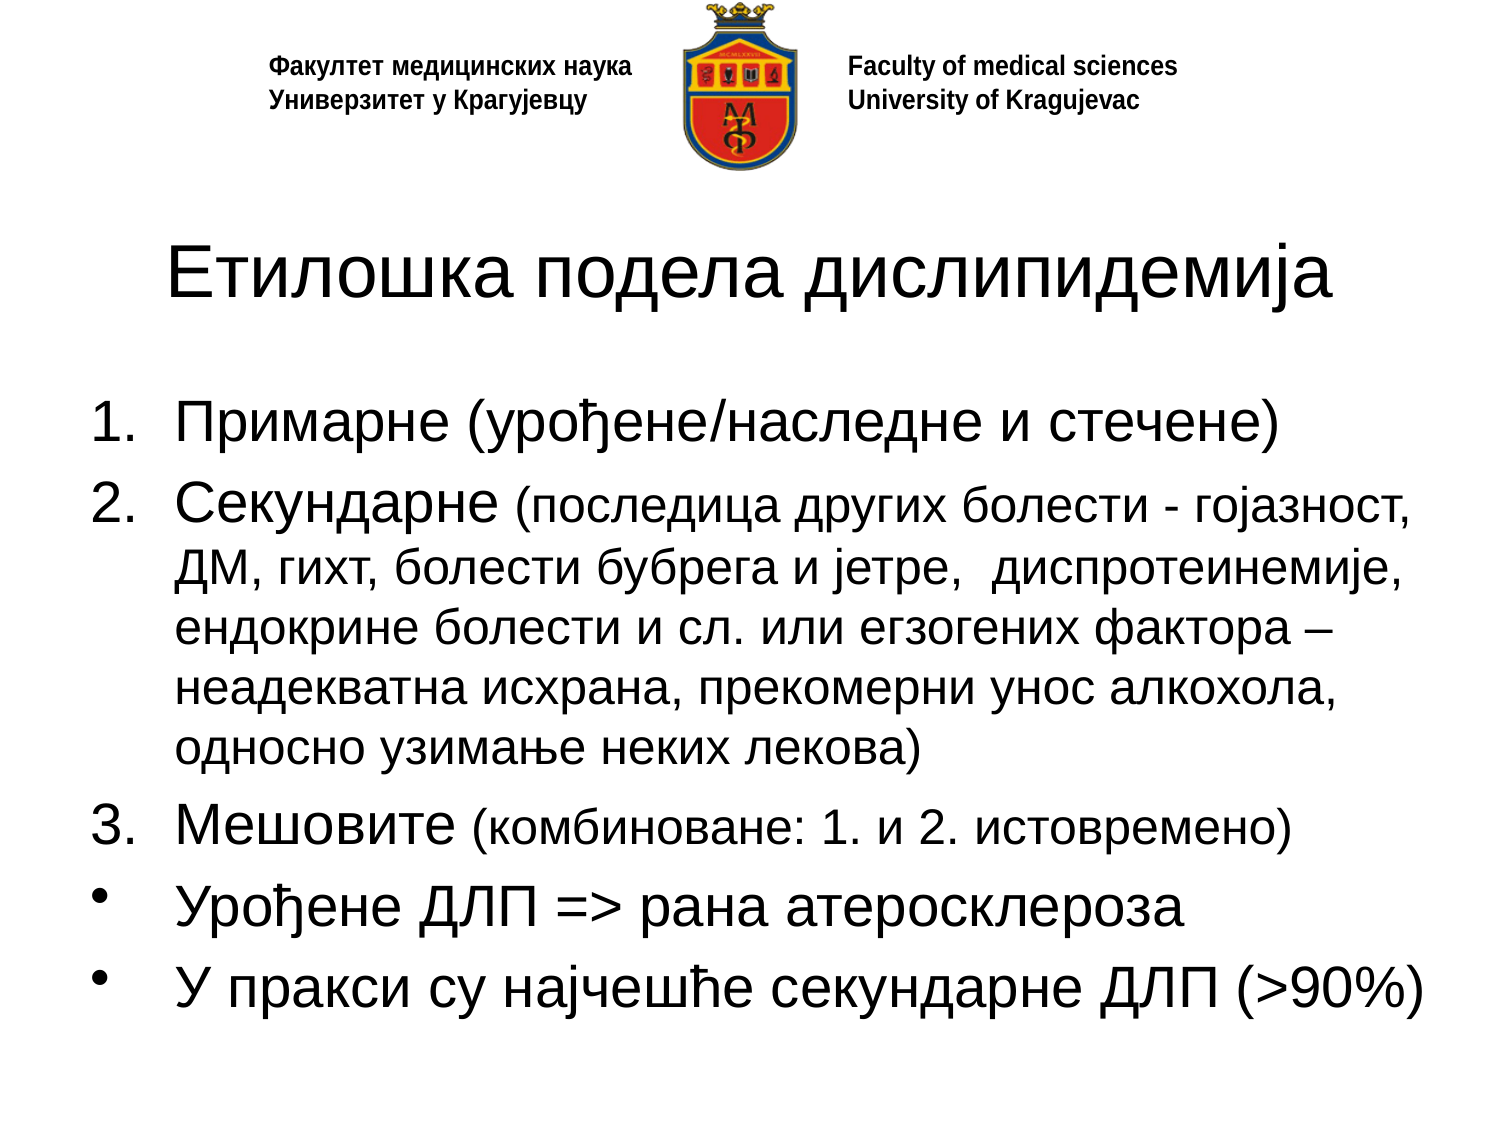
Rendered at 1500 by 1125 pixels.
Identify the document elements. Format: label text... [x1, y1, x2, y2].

list Примарне (урођене/наследне и стечене) Секундарне (последица других болести - гојазност, ДМ, гихт, болести бубрега и јетре, диспротеинемије, ендокрине болести и сл. или егзогених фактора – неадекватна исхрана, прекомерни унос алкохола, односно узимање неких лекова) Мешовите (комбиноване: 1. и 2. истовремено) Урођене ДЛП => рана атеросклероза У пракси су најчешће секундарне ДЛП (>90%) [74, 374, 1448, 1118]
title Етилошка подела дислипидемија [74, 173, 1426, 362]
